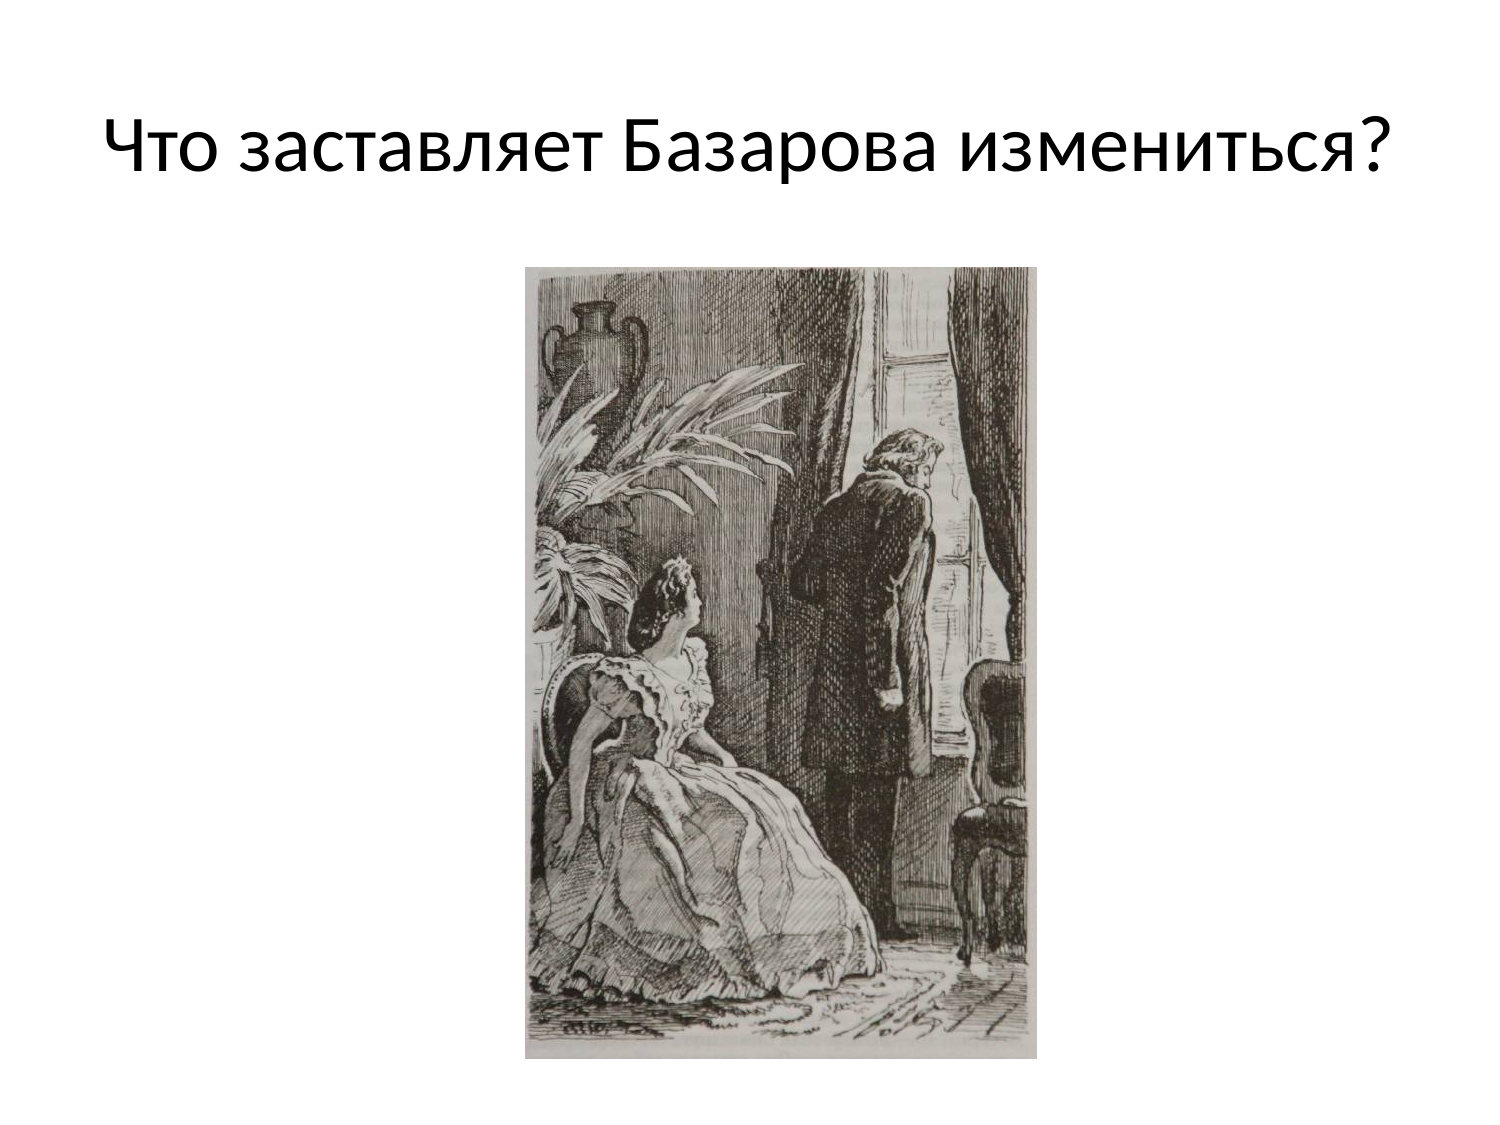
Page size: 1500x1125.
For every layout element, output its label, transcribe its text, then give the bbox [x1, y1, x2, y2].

picture [525, 266, 1037, 1059]
title Что заставляет Базарова измениться? [75, 45, 1425, 233]
